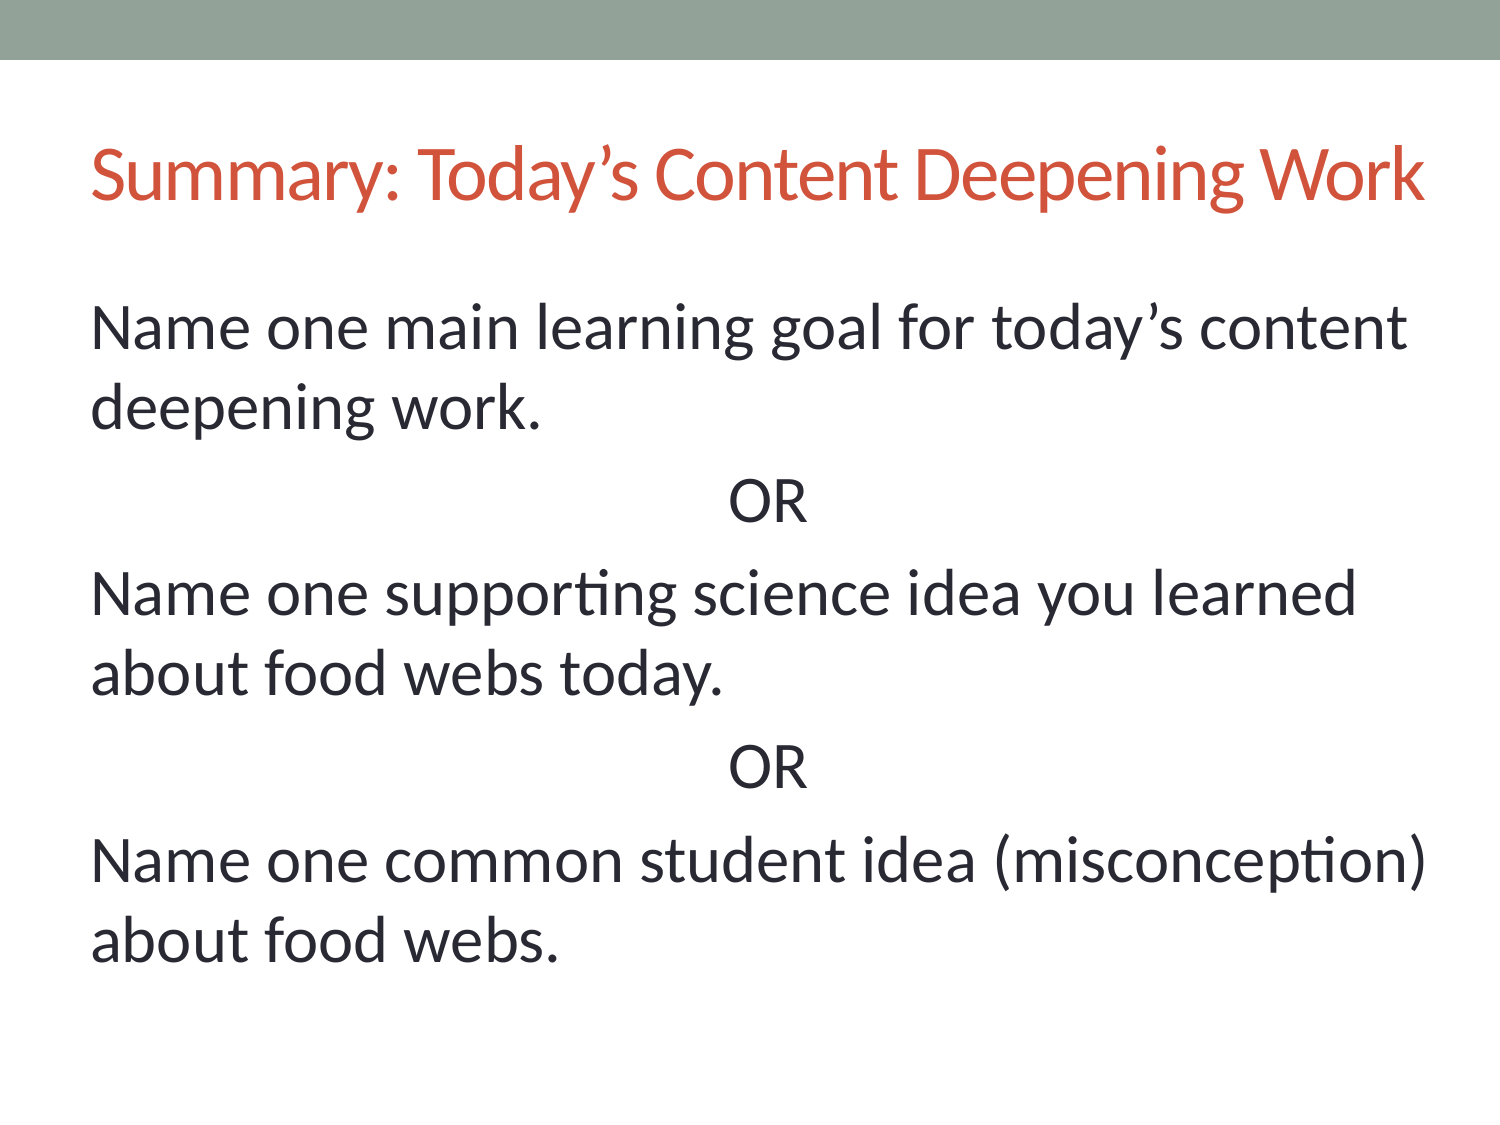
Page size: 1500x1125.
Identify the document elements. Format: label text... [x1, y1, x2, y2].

title Summary: Today’s Content Deepening Work [75, 87, 1463, 250]
list Name one main learning goal for today’s content deepening work. OR Name one supporting science idea you learned about food webs today. OR Name one common student idea (misconception) about food webs. [75, 275, 1463, 1075]
